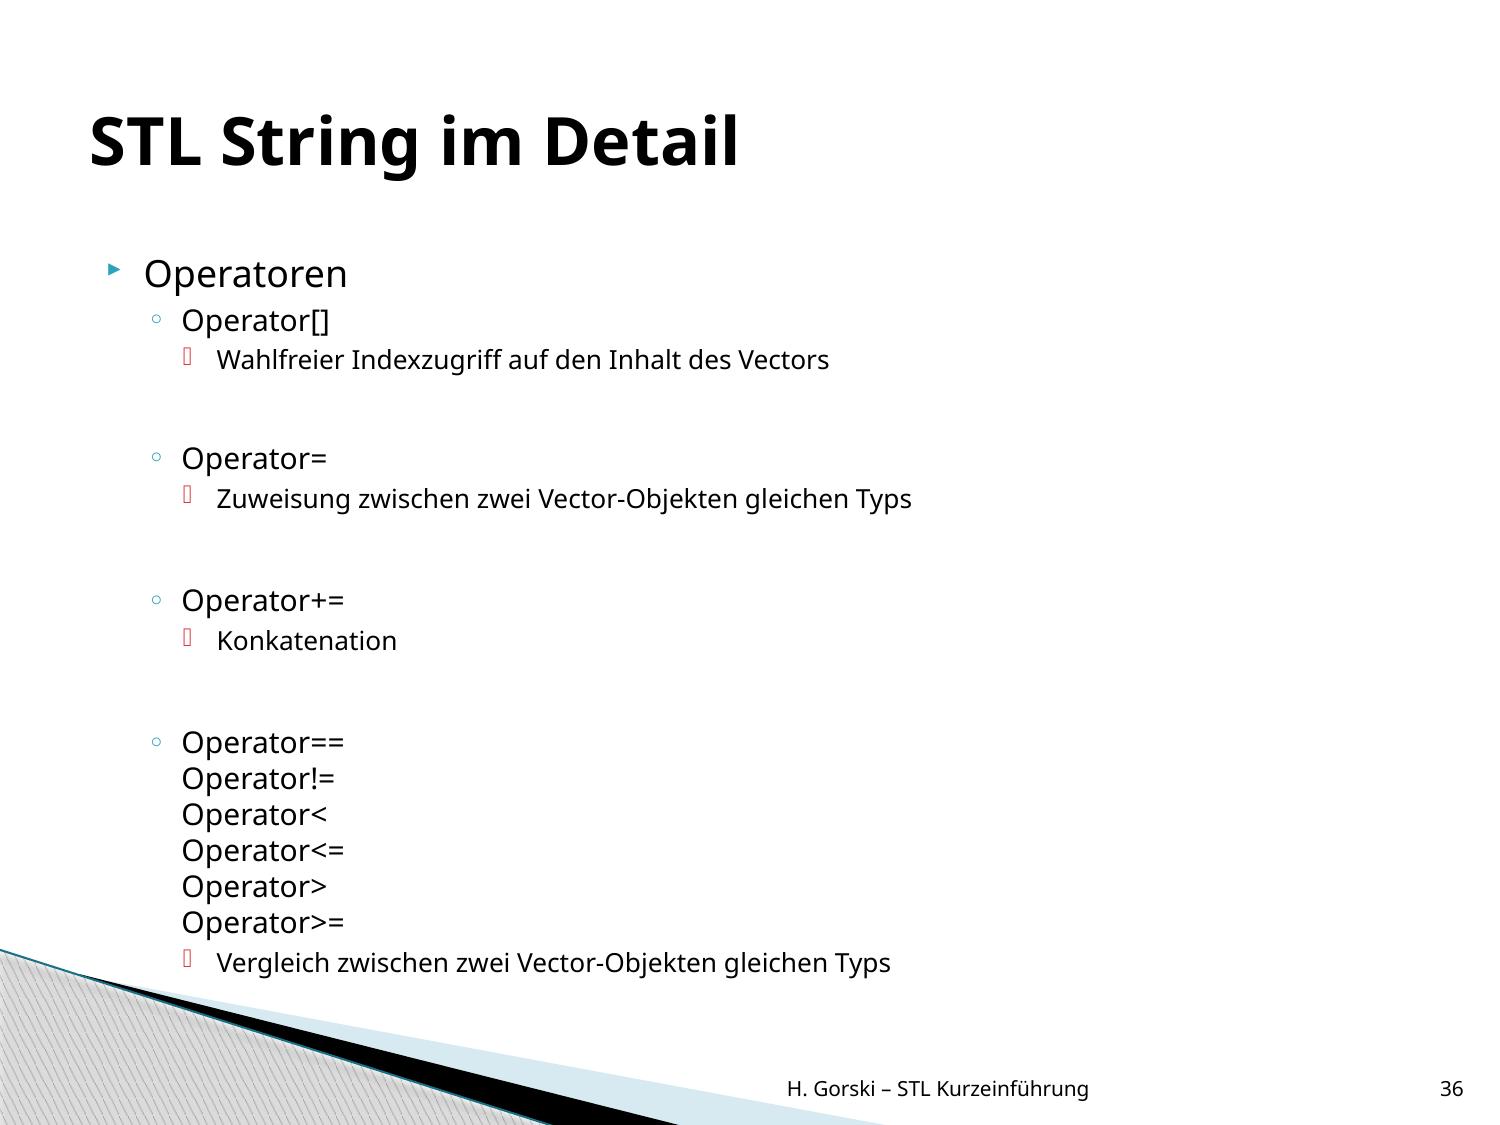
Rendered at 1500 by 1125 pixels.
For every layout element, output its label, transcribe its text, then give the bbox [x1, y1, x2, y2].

footer H. Gorski – STL Kurzeinführung [718, 1051, 1105, 1112]
list Operatoren Operator[] Wahlfreier Indexzugriff auf den Inhalt des Vectors Operator= Zuweisung zwischen zwei Vector-Objekten gleichen Typs Operator+= Konkatenation Operator== Operator!= Operator< Operator<= Operator> Operator>= Vergleich zwischen zwei Vector-Objekten gleichen Typs [75, 243, 1425, 986]
title STL String im Detail [75, 45, 1425, 233]
slide_number 36 [1418, 1051, 1479, 1112]
